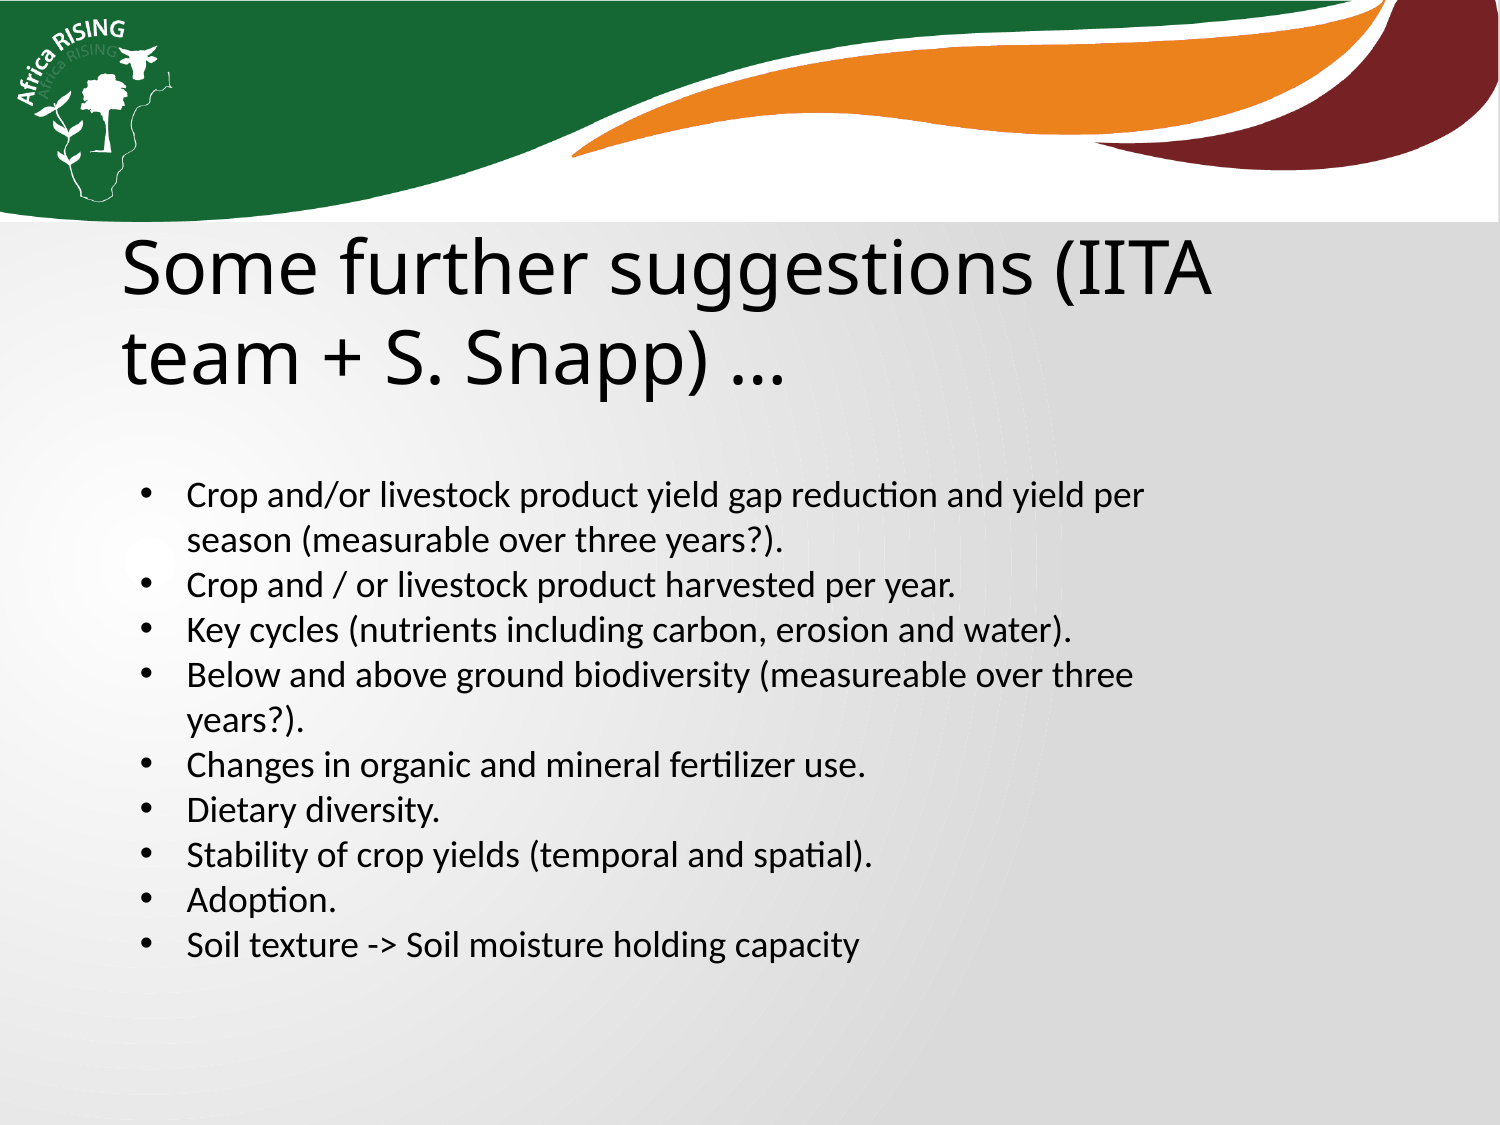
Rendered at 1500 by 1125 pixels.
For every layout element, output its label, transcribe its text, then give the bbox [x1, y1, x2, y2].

list Some further suggestions (IITA team + S. Snapp) … [87, 212, 1363, 350]
picture [0, 0, 1499, 222]
text_box Crop and/or livestock product yield gap reduction and yield per season (measurable over three years?). Crop and / or livestock product harvested per year. Key cycles (nutrients including carbon, erosion and water). Below and above ground biodiversity (measureable over three years?). Changes in organic and mineral fertilizer use. Dietary diversity. Stability of crop yields (temporal and spatial). Adoption. Soil texture -> Soil moisture holding capacity [124, 462, 1263, 1018]
